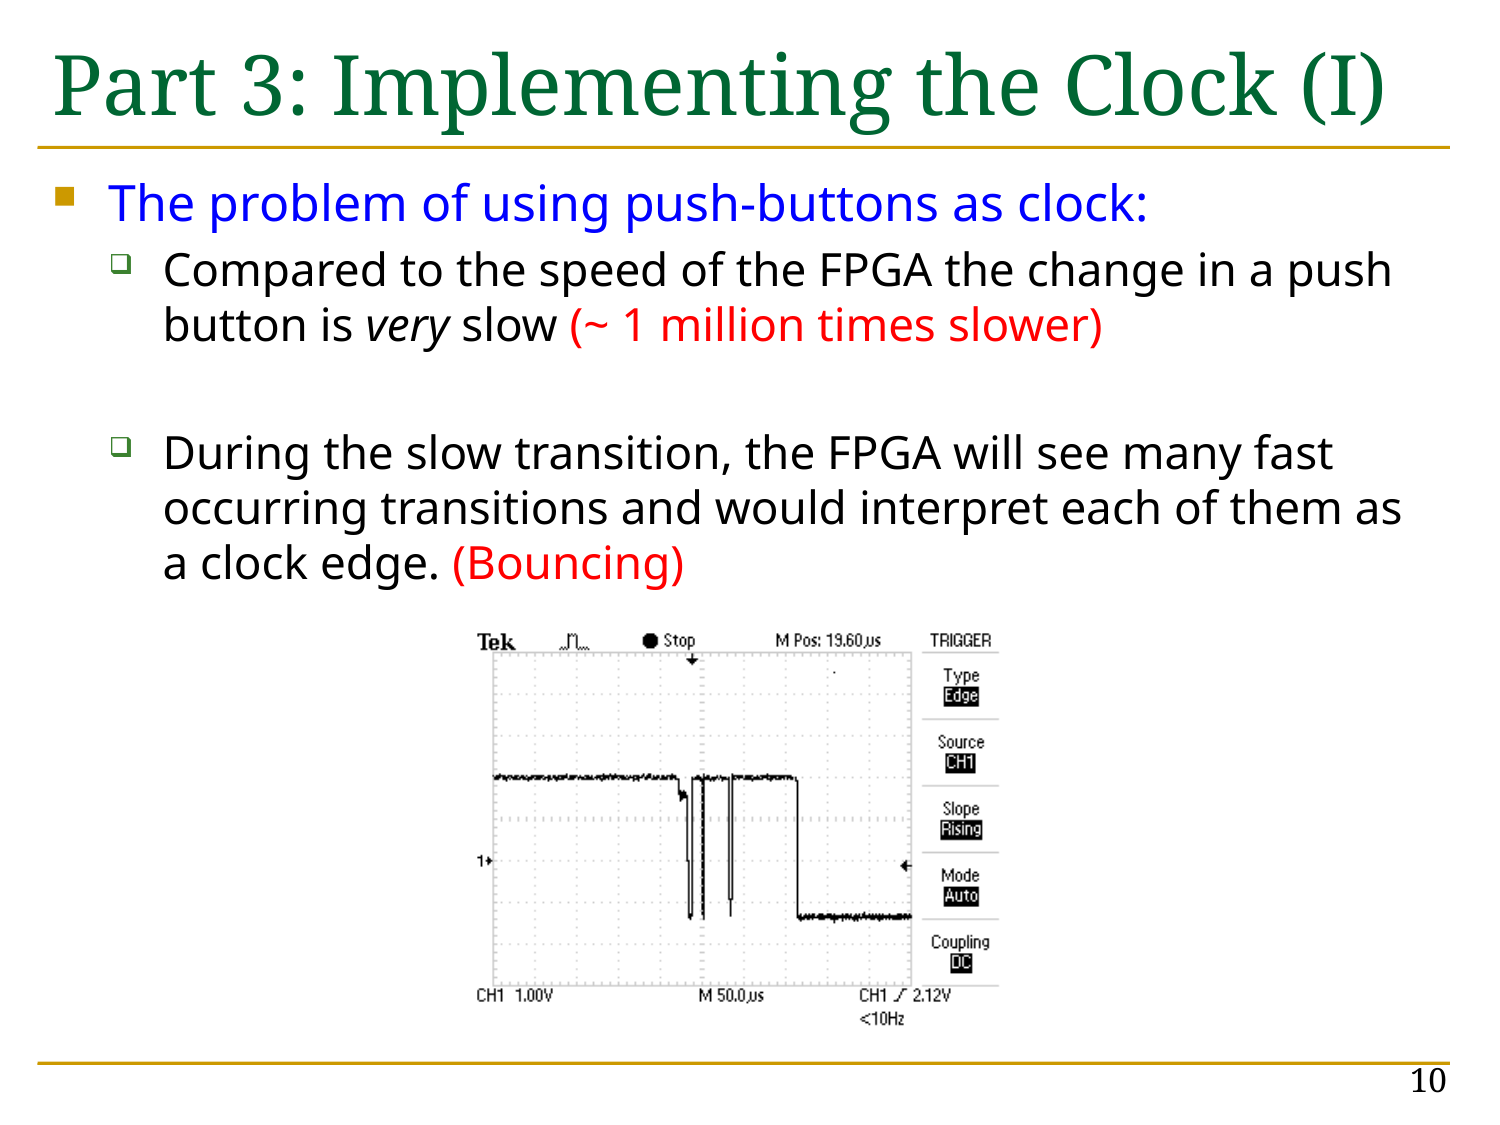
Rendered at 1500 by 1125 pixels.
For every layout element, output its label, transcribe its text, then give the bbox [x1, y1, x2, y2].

slide_number 10 [1111, 1036, 1462, 1112]
title Part 3: Implementing the Clock (I) [37, 24, 1450, 163]
picture [476, 631, 1011, 1032]
list The problem of using push-buttons as clock: Compared to the speed of the FPGA the change in a push button is very slow (~ 1 million times slower) During the slow transition, the FPGA will see many fast occurring transitions and would interpret each of them as a clock edge. (Bouncing) [37, 163, 1450, 1016]
